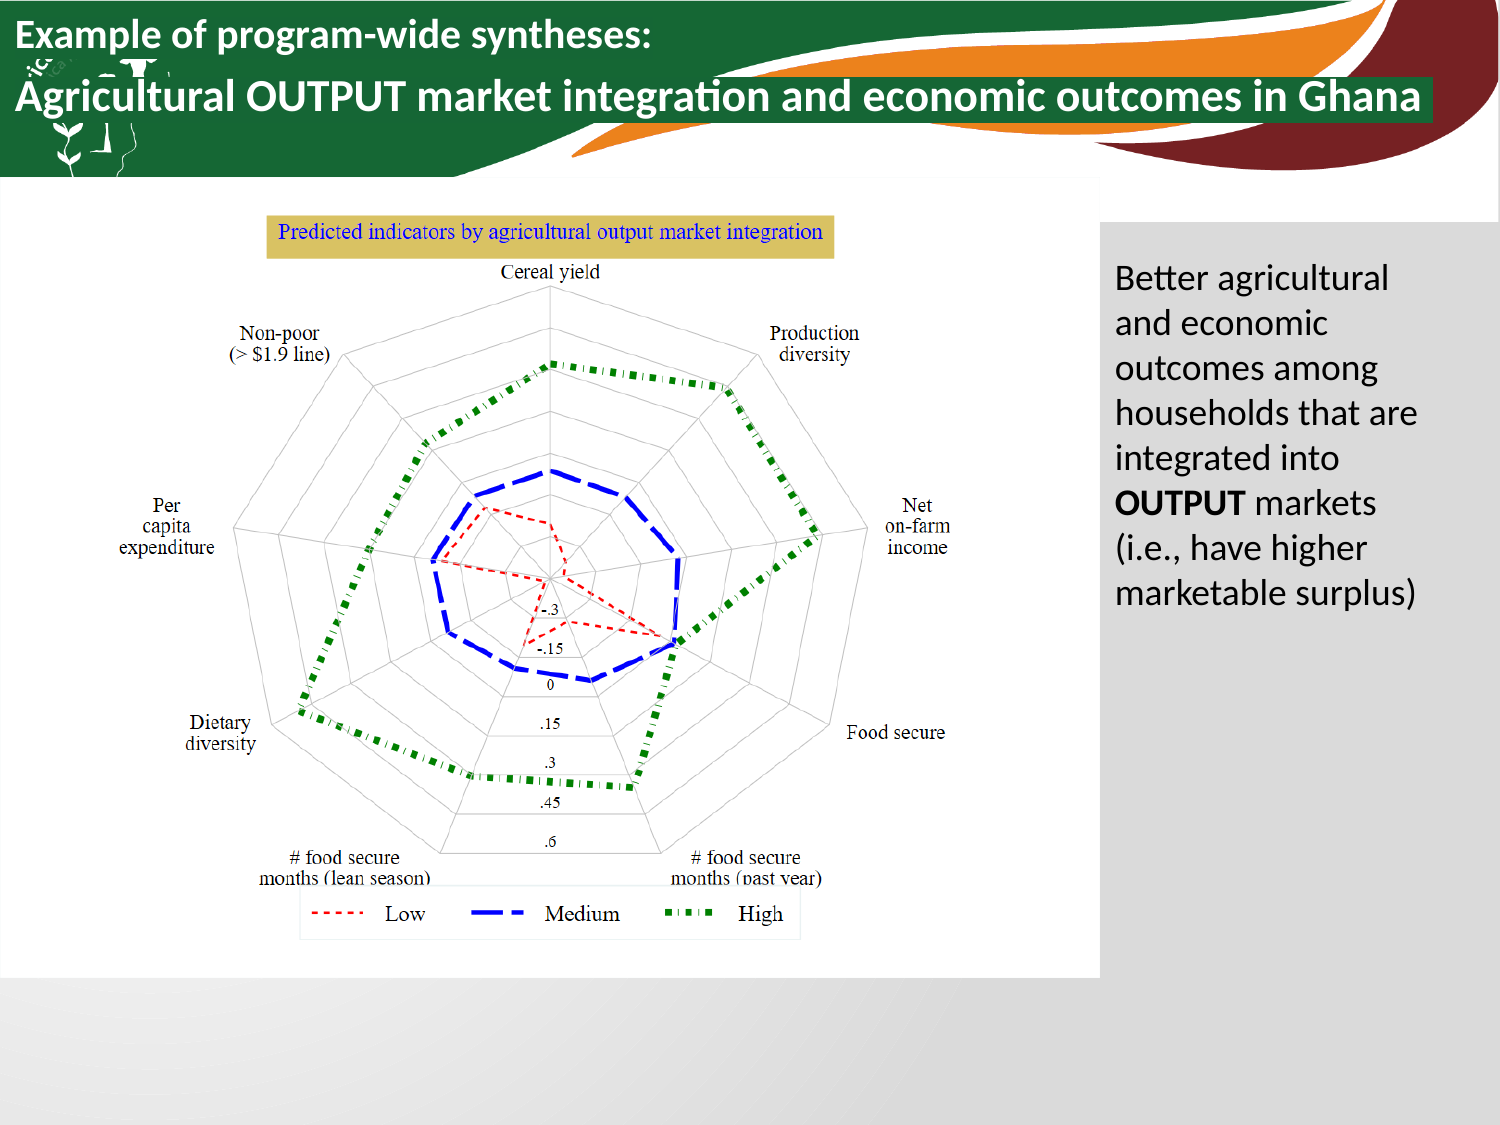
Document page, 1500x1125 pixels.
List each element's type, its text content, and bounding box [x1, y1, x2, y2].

text_box Better agricultural and economic outcomes among households that are integrated into OUTPUT markets (i.e., have higher marketable surplus) [1111, 245, 1463, 620]
text_box Example of program-wide syntheses: Agricultural OUTPUT market integration and economic outcomes in Ghana [0, 0, 1500, 174]
picture [0, 174, 1499, 978]
